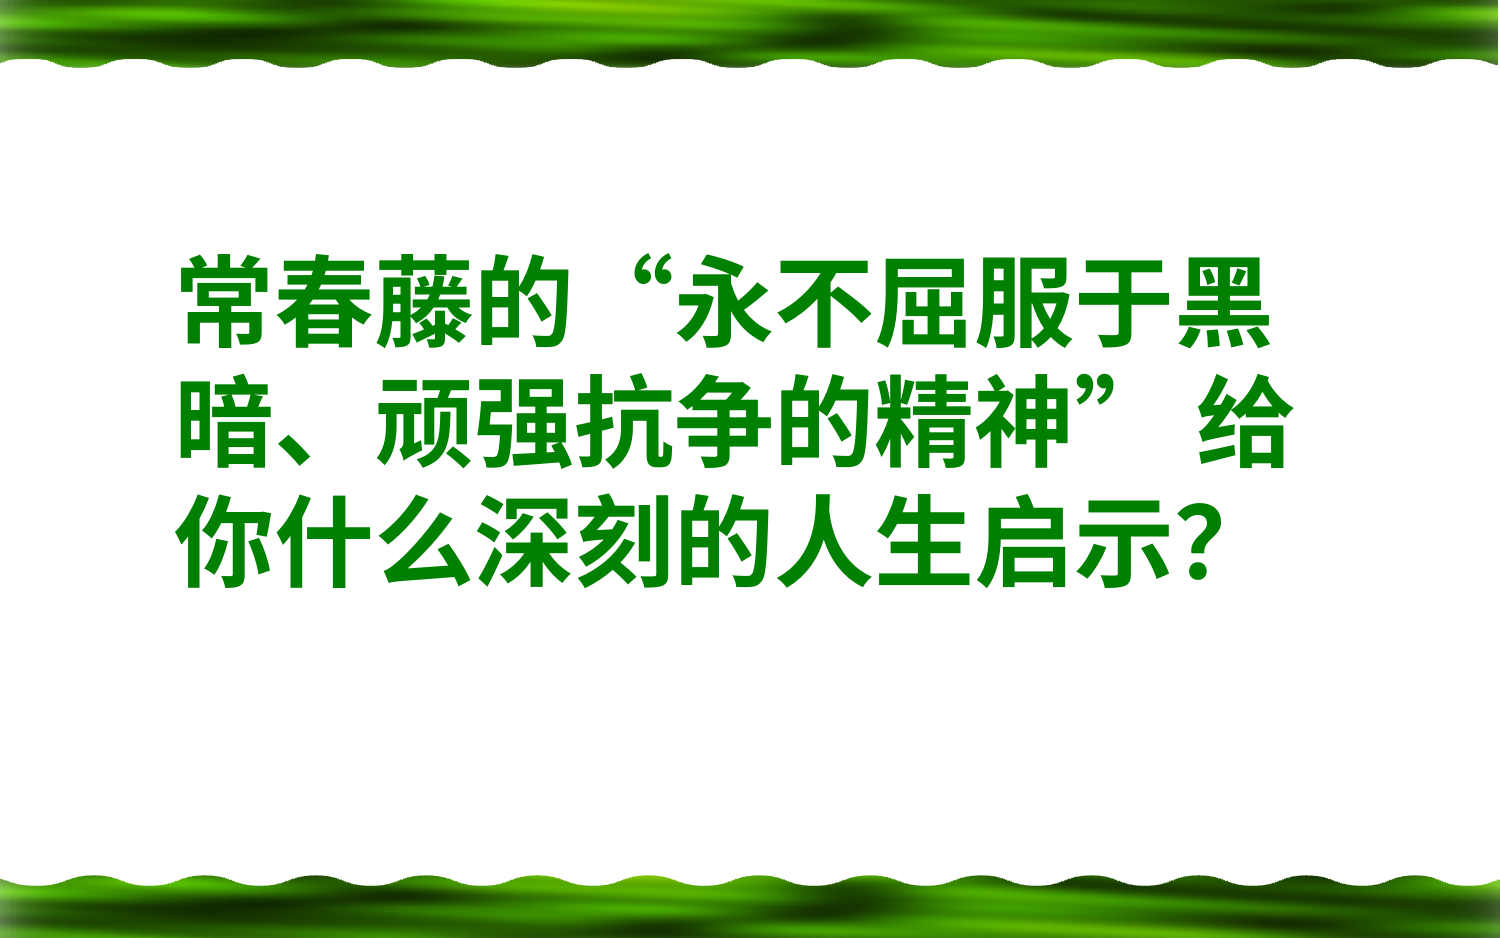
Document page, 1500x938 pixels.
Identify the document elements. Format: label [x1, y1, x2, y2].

text_box [0, 0, 1500, 938]
